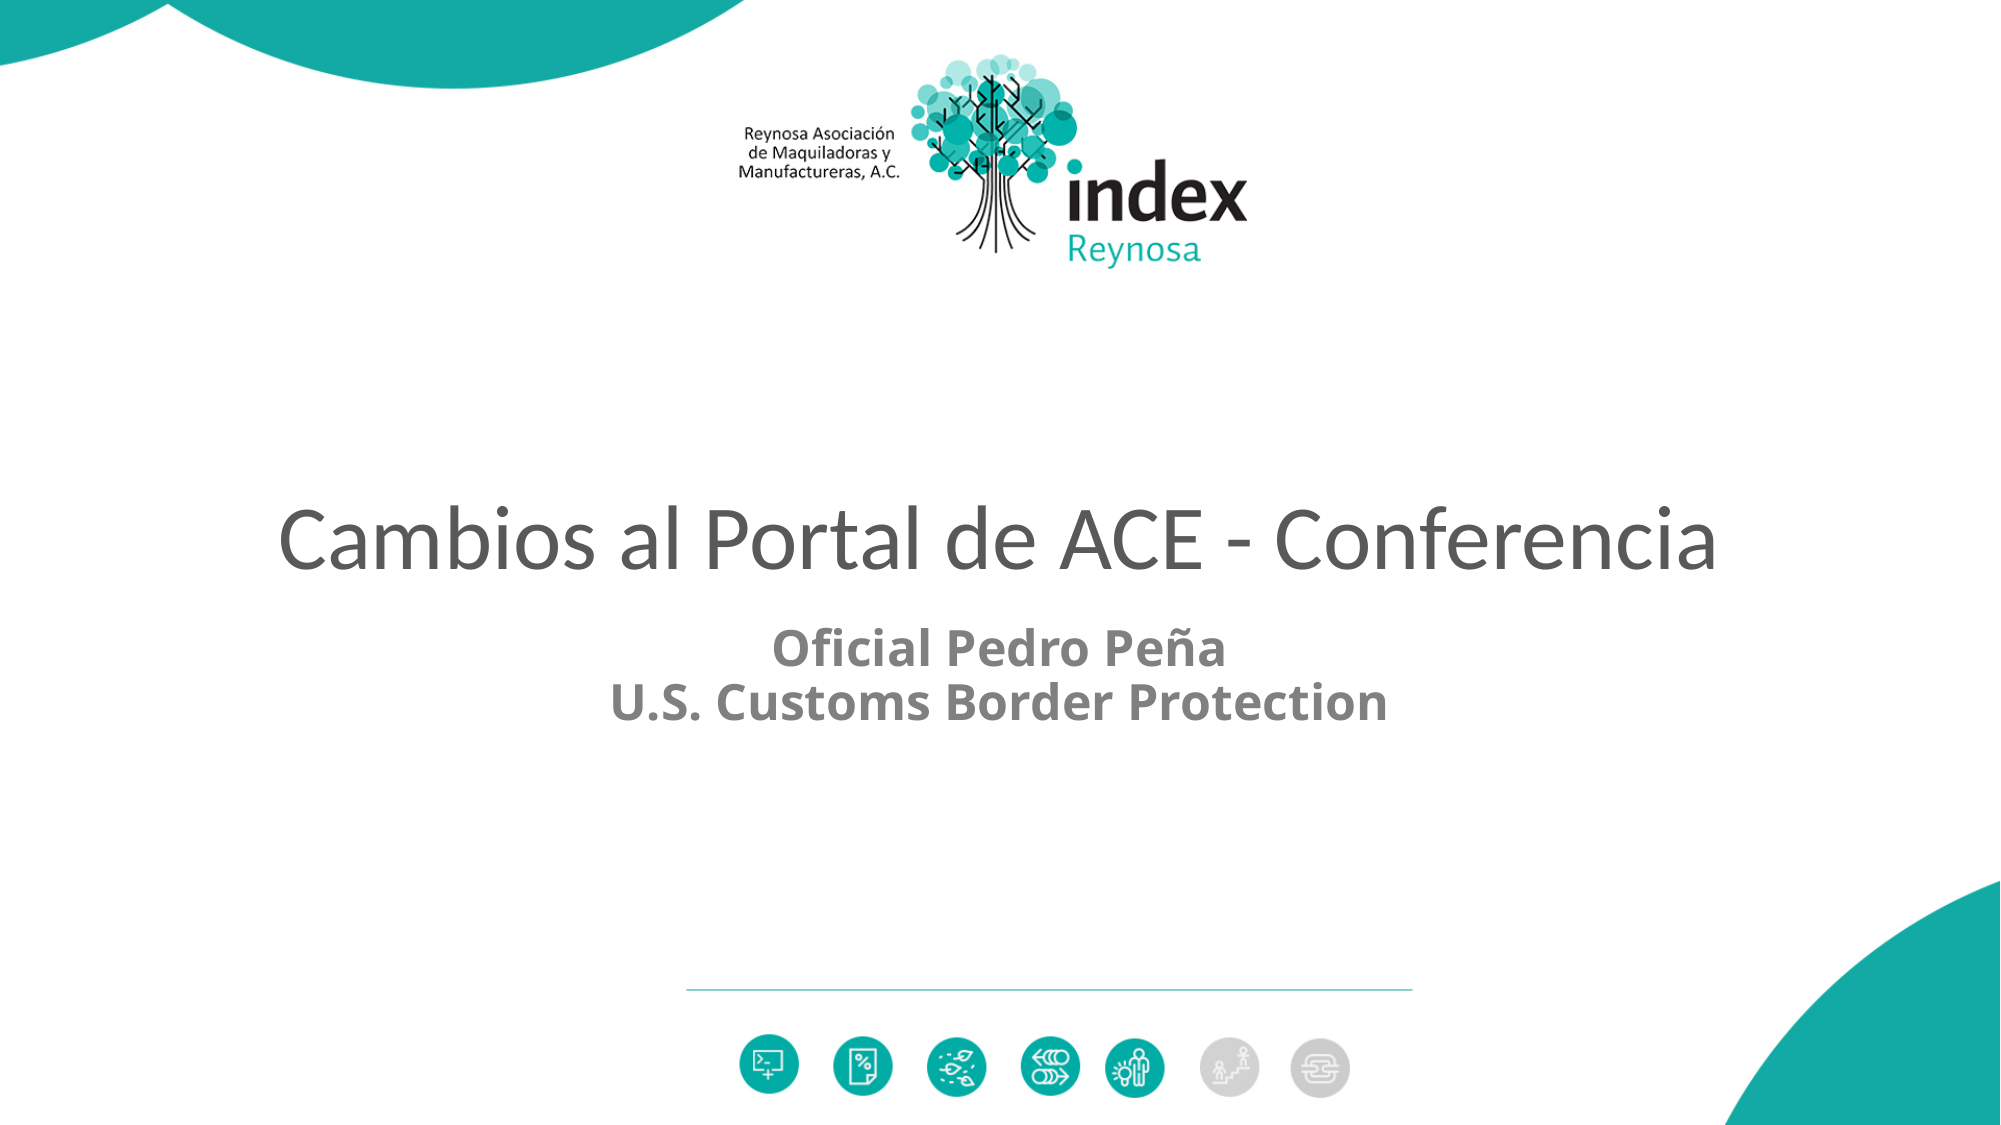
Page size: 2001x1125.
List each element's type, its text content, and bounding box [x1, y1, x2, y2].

picture [0, 0, 2000, 1125]
subtitle Oficial Pedro Peña U.S. Customs Border Protection [415, 615, 1585, 902]
title Cambios al Portal de ACE - Conferencia [249, 205, 1750, 598]
